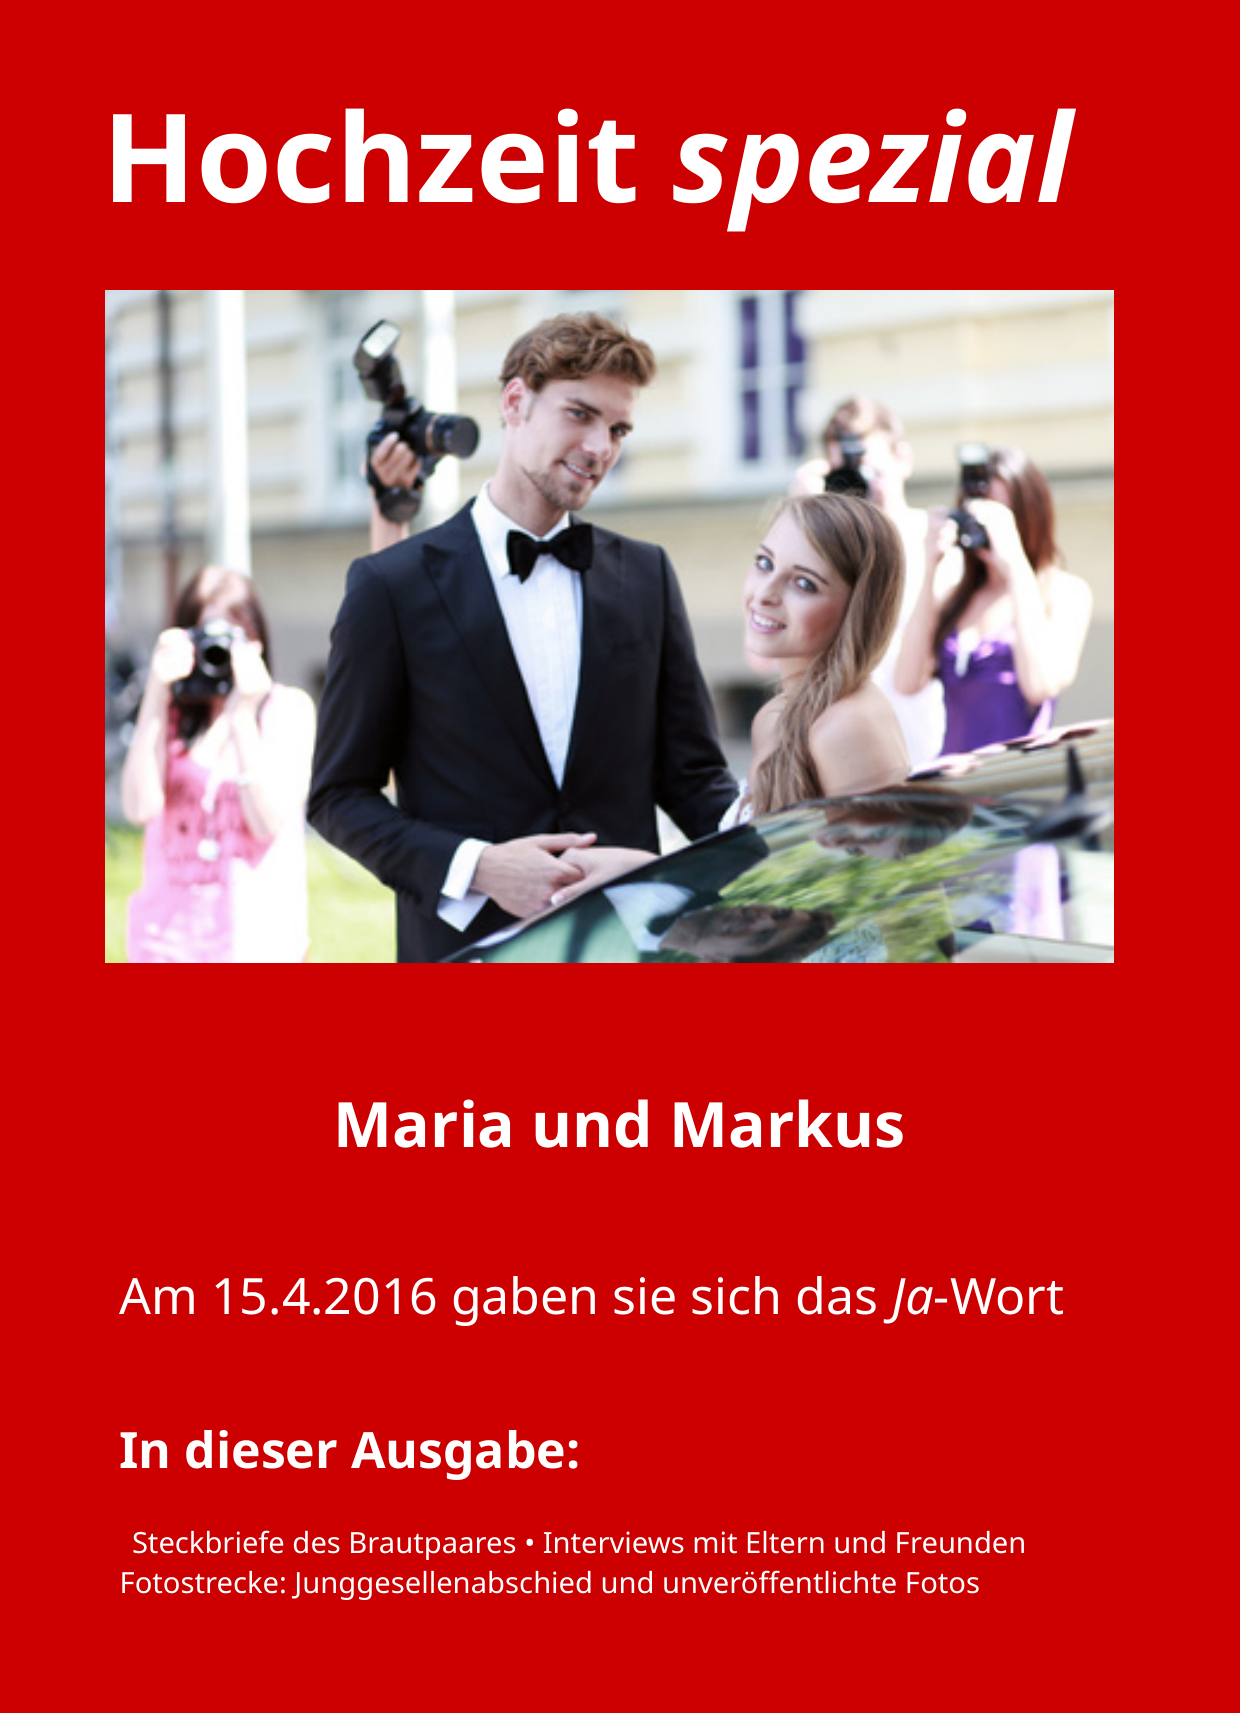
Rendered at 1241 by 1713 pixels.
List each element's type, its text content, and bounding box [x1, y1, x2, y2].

text_box Am 15.4.2016 gaben sie sich das Ja-Wort [88, 1240, 1241, 1358]
text_box Maria und Markus [87, 1069, 1152, 1203]
text_box Hochzeit spezial [87, 64, 1152, 198]
text_box In dieser Ausgabe: Steckbriefe des Brautpaares • Interviews mit Eltern und Freunden Fotostrecke: Junggesellenabschied und unveröffentlichte Fotos [87, 1394, 1152, 1680]
picture [105, 290, 1114, 964]
